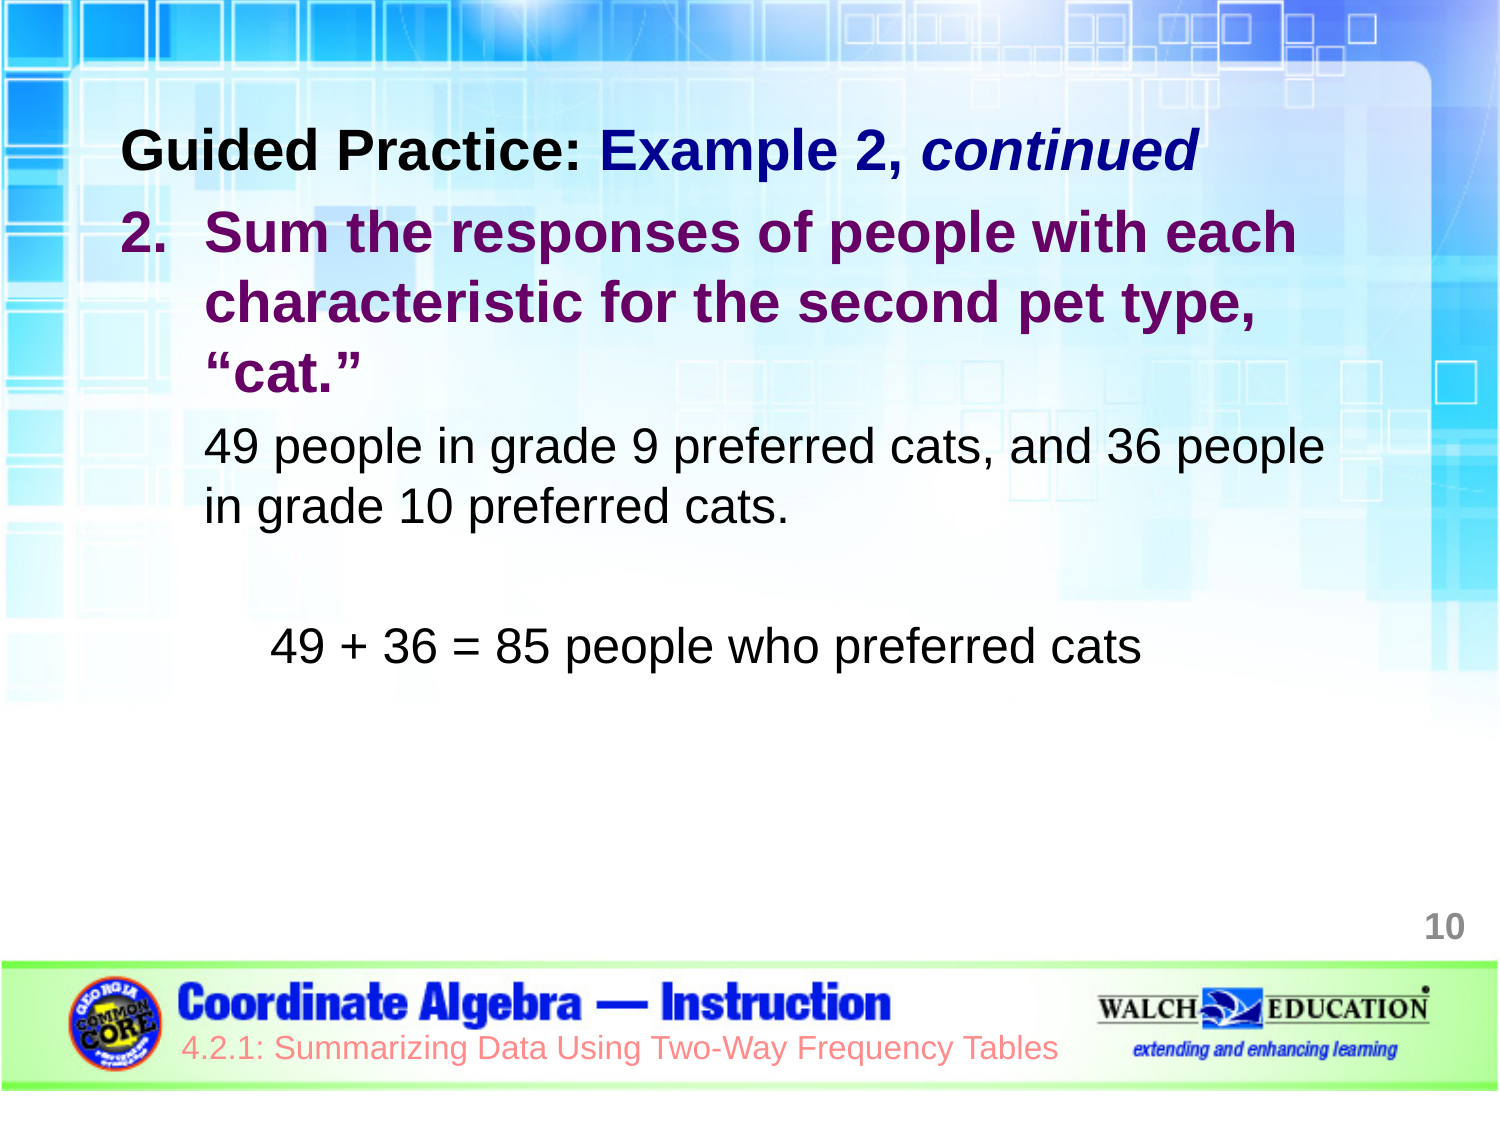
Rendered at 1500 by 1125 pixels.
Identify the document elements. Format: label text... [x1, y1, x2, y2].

picture [1, 0, 1500, 1091]
subtitle Guided Practice: Example 2, continued Sum the responses of people with each characteristic for the second pet type, “cat.” 49 people in grade 9 preferred cats, and 36 people in grade 10 preferred cats. 49 + 36 = 85 people who preferred cats [105, 105, 1394, 925]
slide_number 10 [1361, 901, 1481, 949]
footer 4.2.1: Summarizing Data Using Two-Way Frequency Tables [166, 1024, 1080, 1069]
